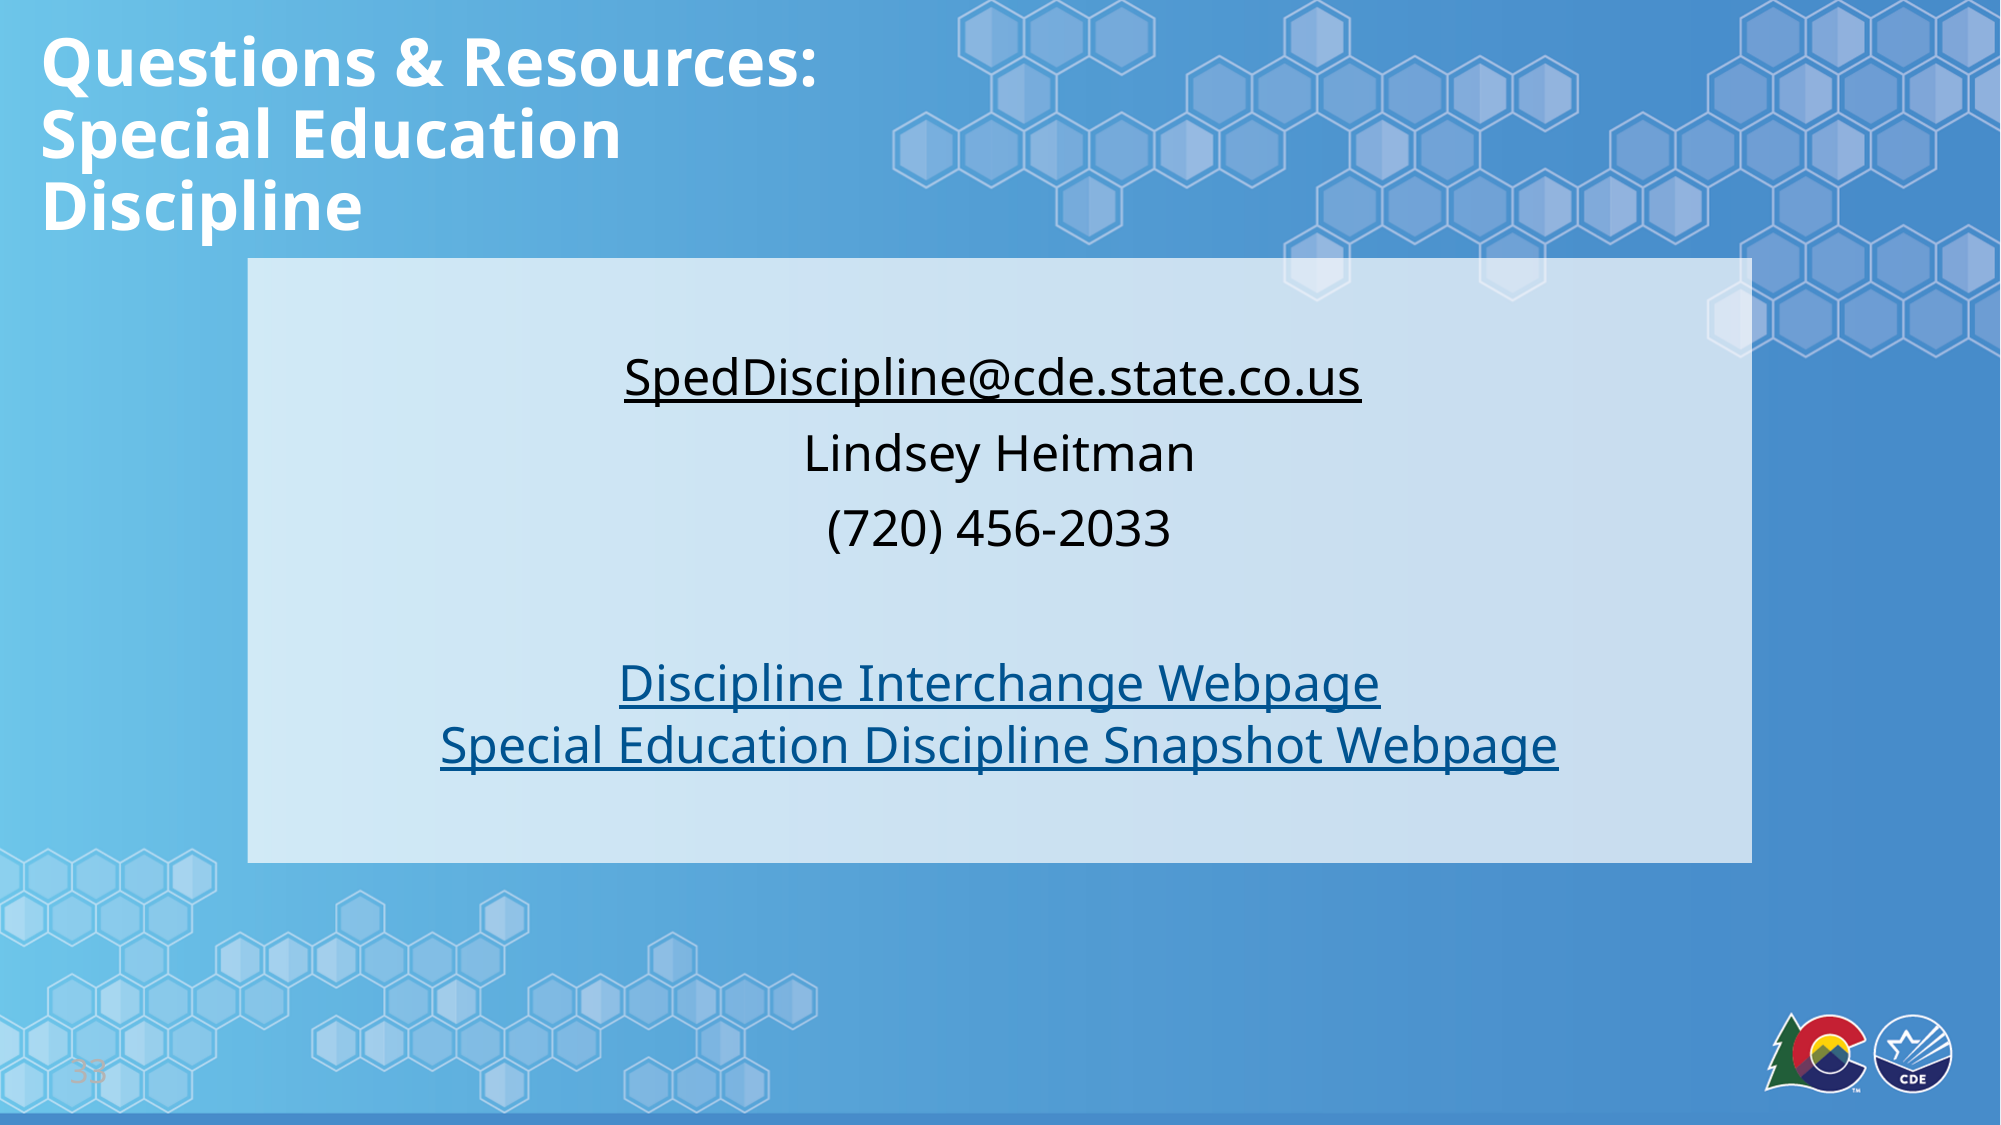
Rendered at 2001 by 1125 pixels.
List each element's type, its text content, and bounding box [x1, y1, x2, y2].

list SpedDiscipline@cde.state.co.us Lindsey Heitman (720) 456-2033 Discipline Interchange Webpage Special Education Discipline Snapshot Webpage [247, 258, 1752, 863]
picture [0, 0, 2001, 1125]
slide_number 33 [54, 1042, 191, 1103]
title Questions & Resources: Special Education Discipline [25, 38, 896, 236]
